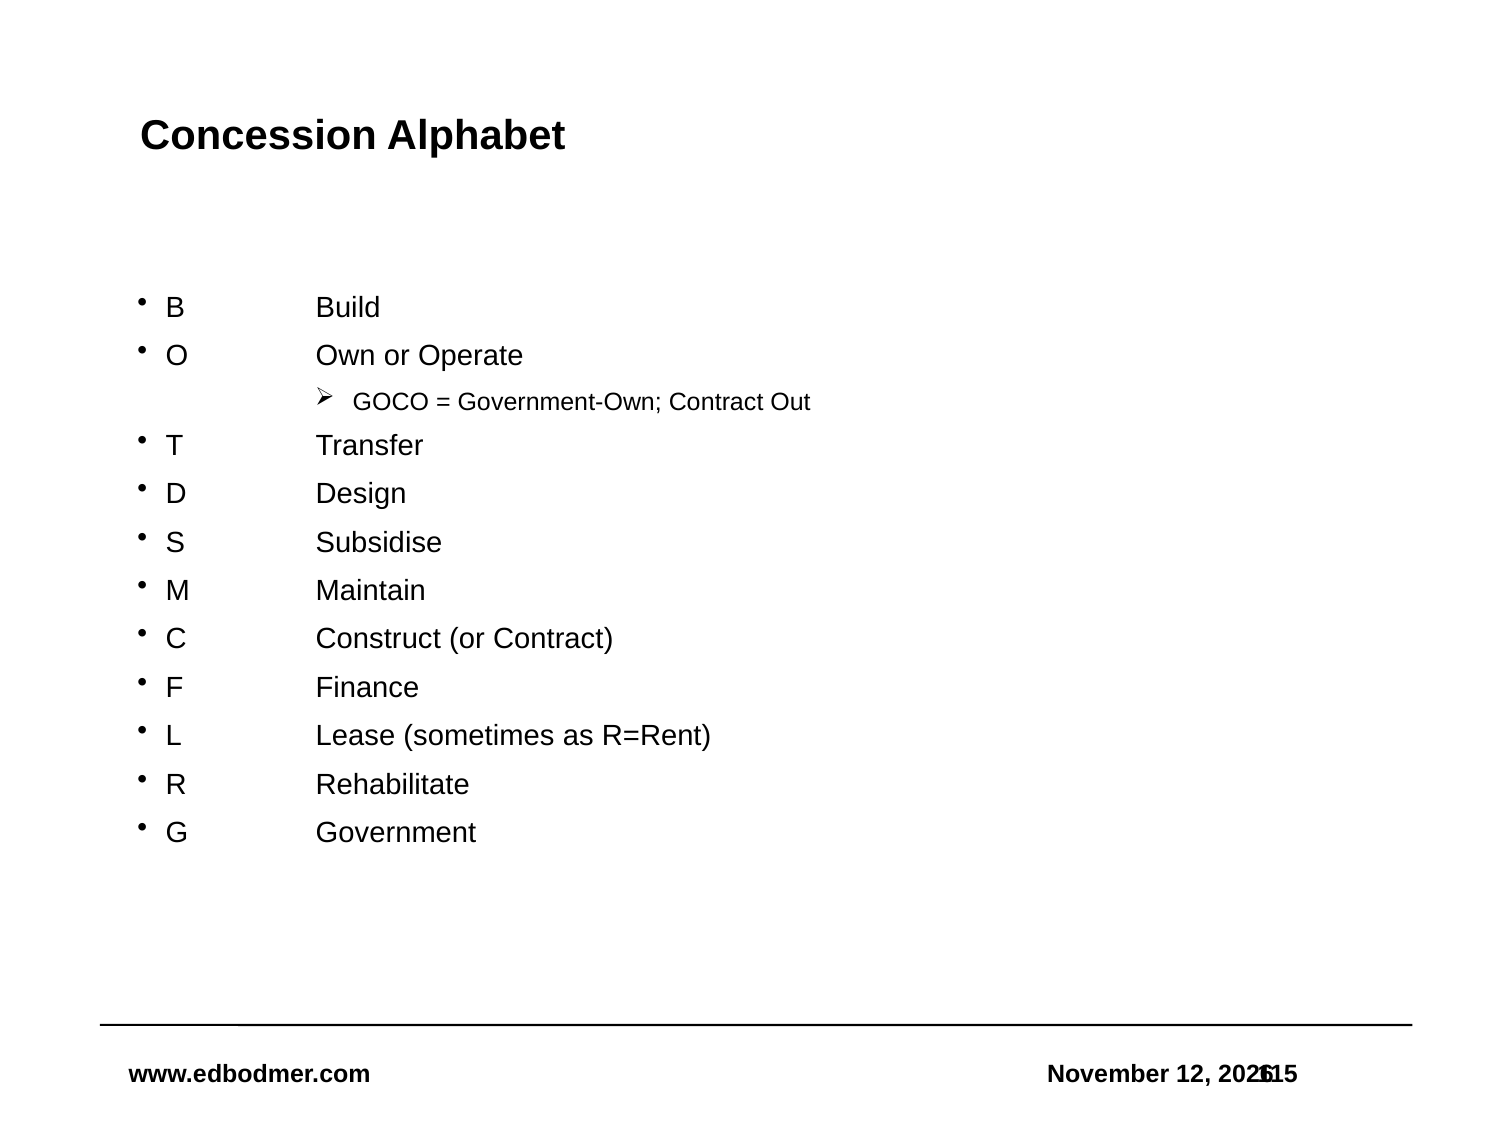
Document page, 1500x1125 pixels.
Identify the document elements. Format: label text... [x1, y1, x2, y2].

list B Build O Own or Operate GOCO = Government-Own; Contract Out T Transfer D Design S Subsidise M Maintain C Construct (or Contract) F Finance L Lease (sometimes as R=Rent) R Rehabilitate G Government [112, 287, 1412, 1040]
title Concession Alphabet [124, 99, 1288, 226]
